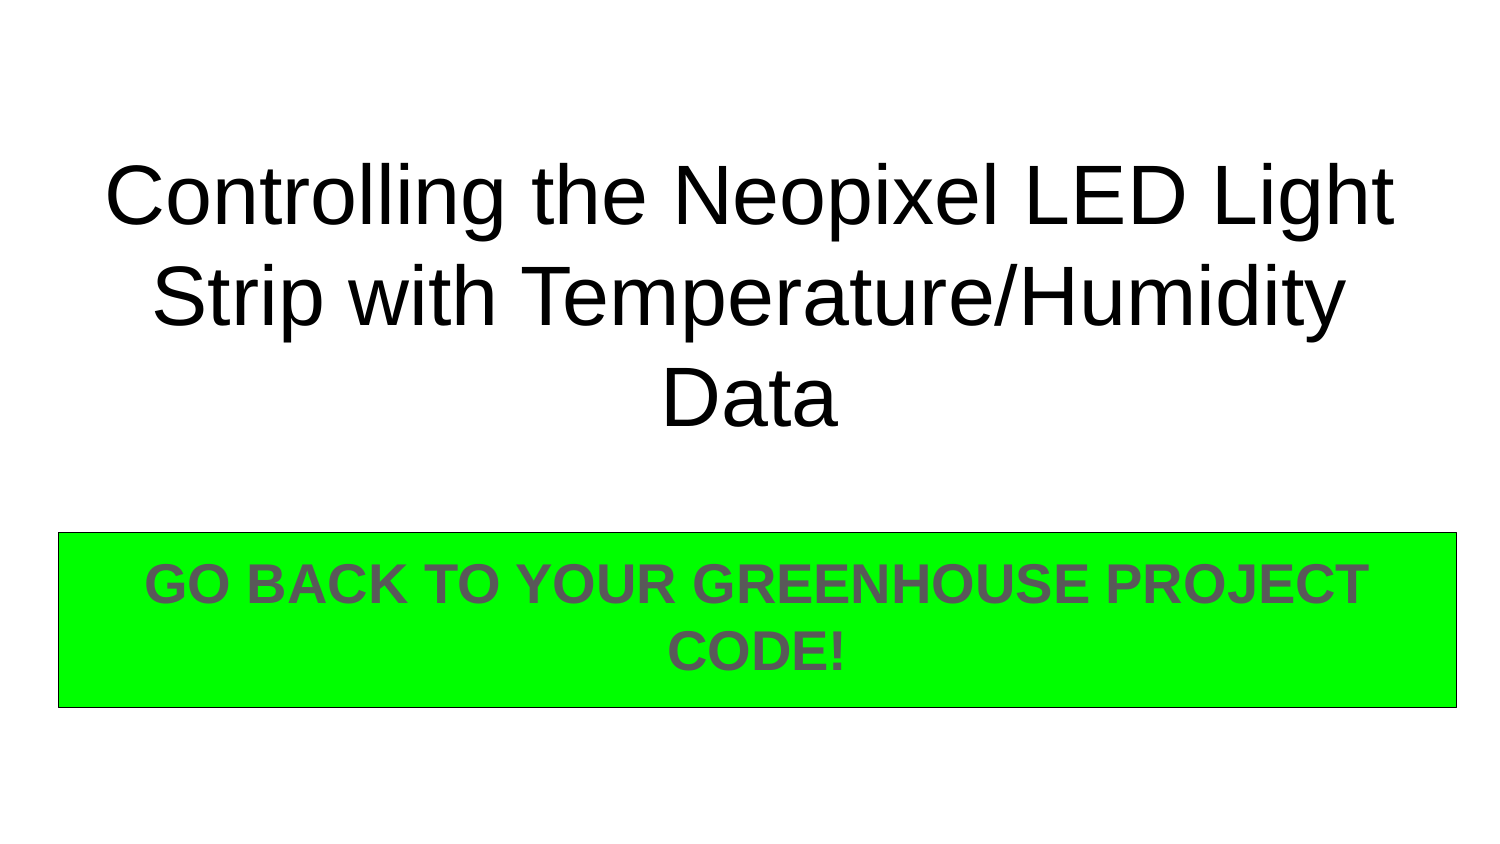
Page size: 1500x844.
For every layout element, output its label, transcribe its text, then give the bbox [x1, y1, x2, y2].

title Controlling the Neopixel LED Light Strip with Temperature/Humidity Data [51, 122, 1449, 459]
subtitle GO BACK TO YOUR GREENHOUSE PROJECT CODE! [58, 532, 1457, 708]
